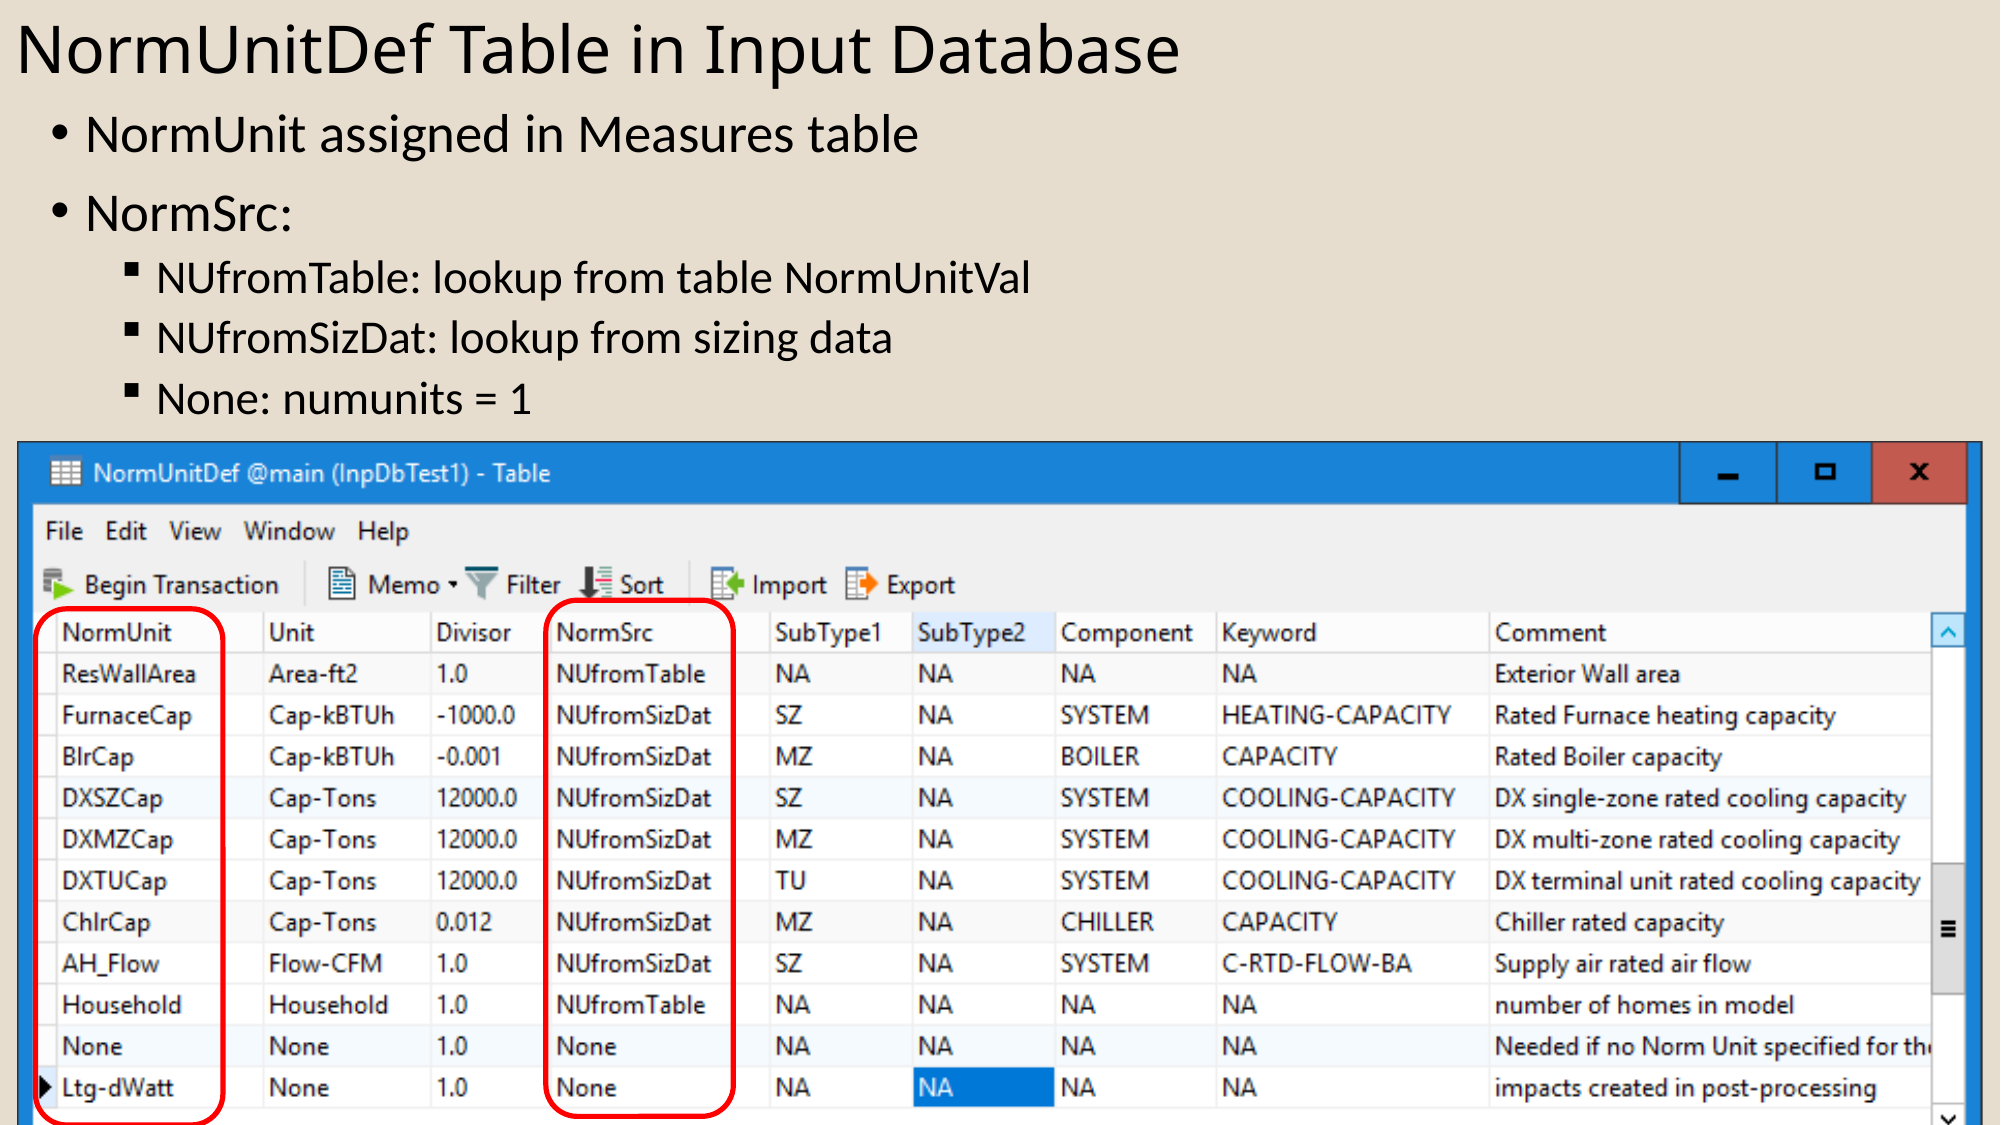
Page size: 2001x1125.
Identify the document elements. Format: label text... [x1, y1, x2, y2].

list NormUnit assigned in Measures table NormSrc: NUfromTable: lookup from table NormUnitVal NUfromSizDat: lookup from sizing data None: numunits = 1 [35, 97, 1761, 434]
picture [17, 441, 1983, 1125]
title NormUnitDef Table in Input Database [0, 8, 1725, 96]
